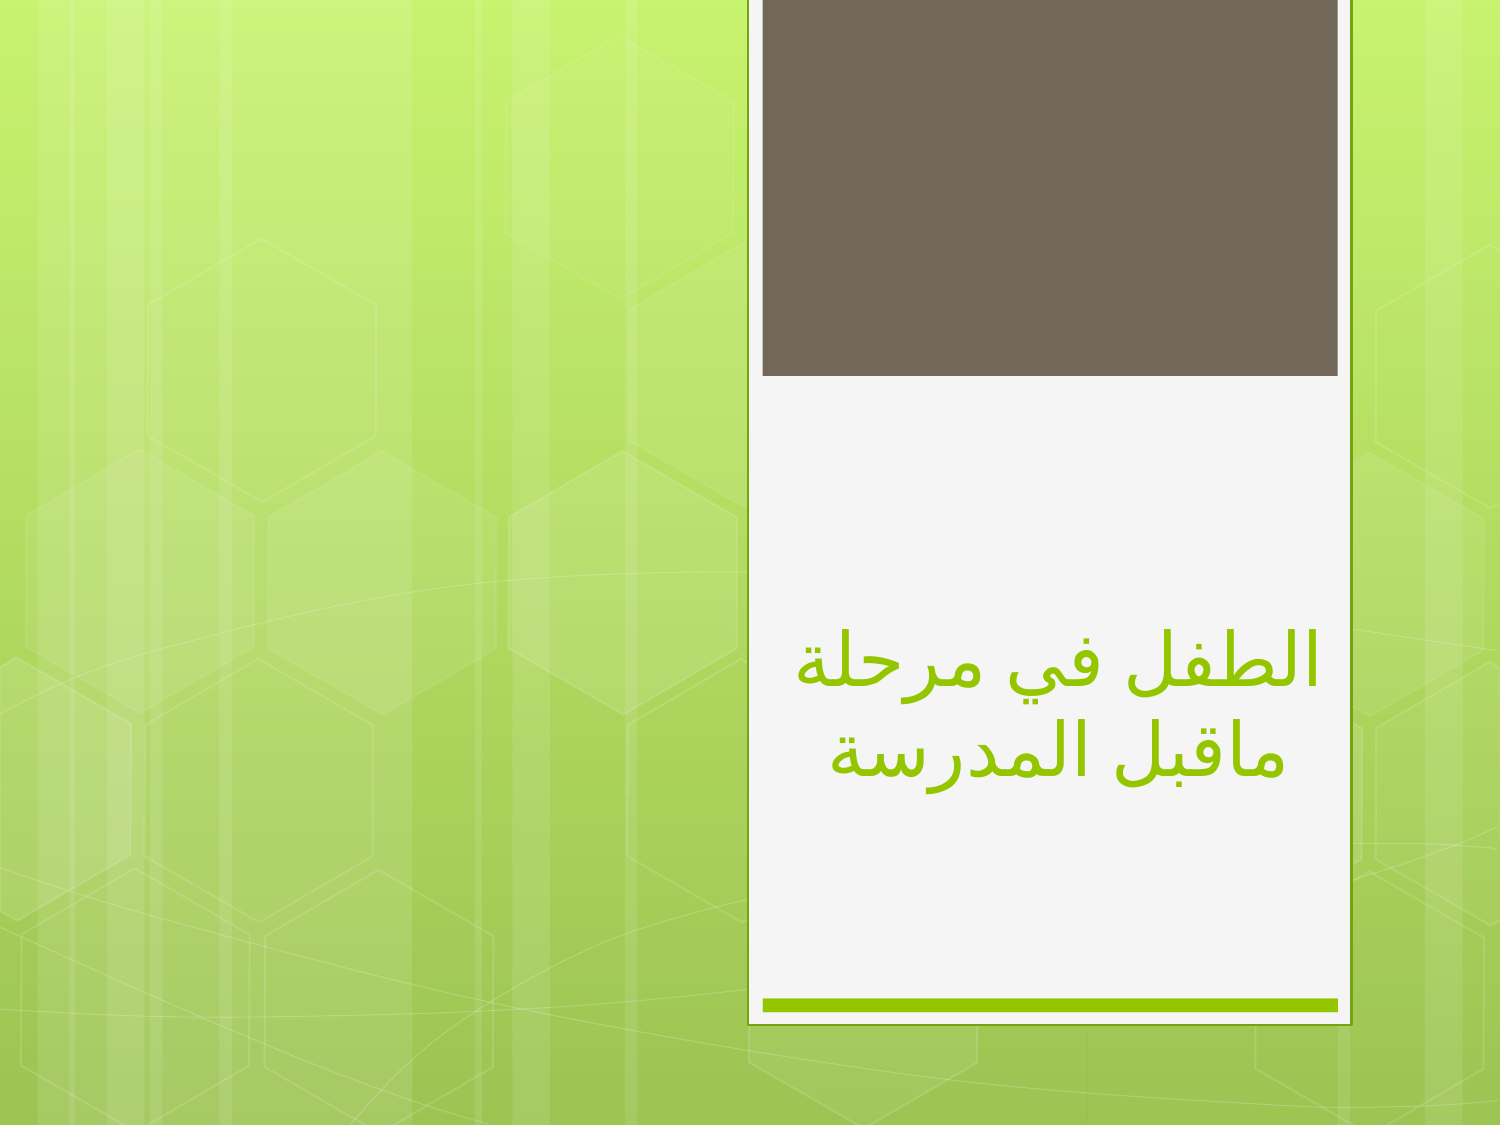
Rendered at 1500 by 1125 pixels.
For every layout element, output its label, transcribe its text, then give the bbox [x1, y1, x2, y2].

title الطفل في مرحلة ماقبل المدرسة [776, 444, 1341, 799]
